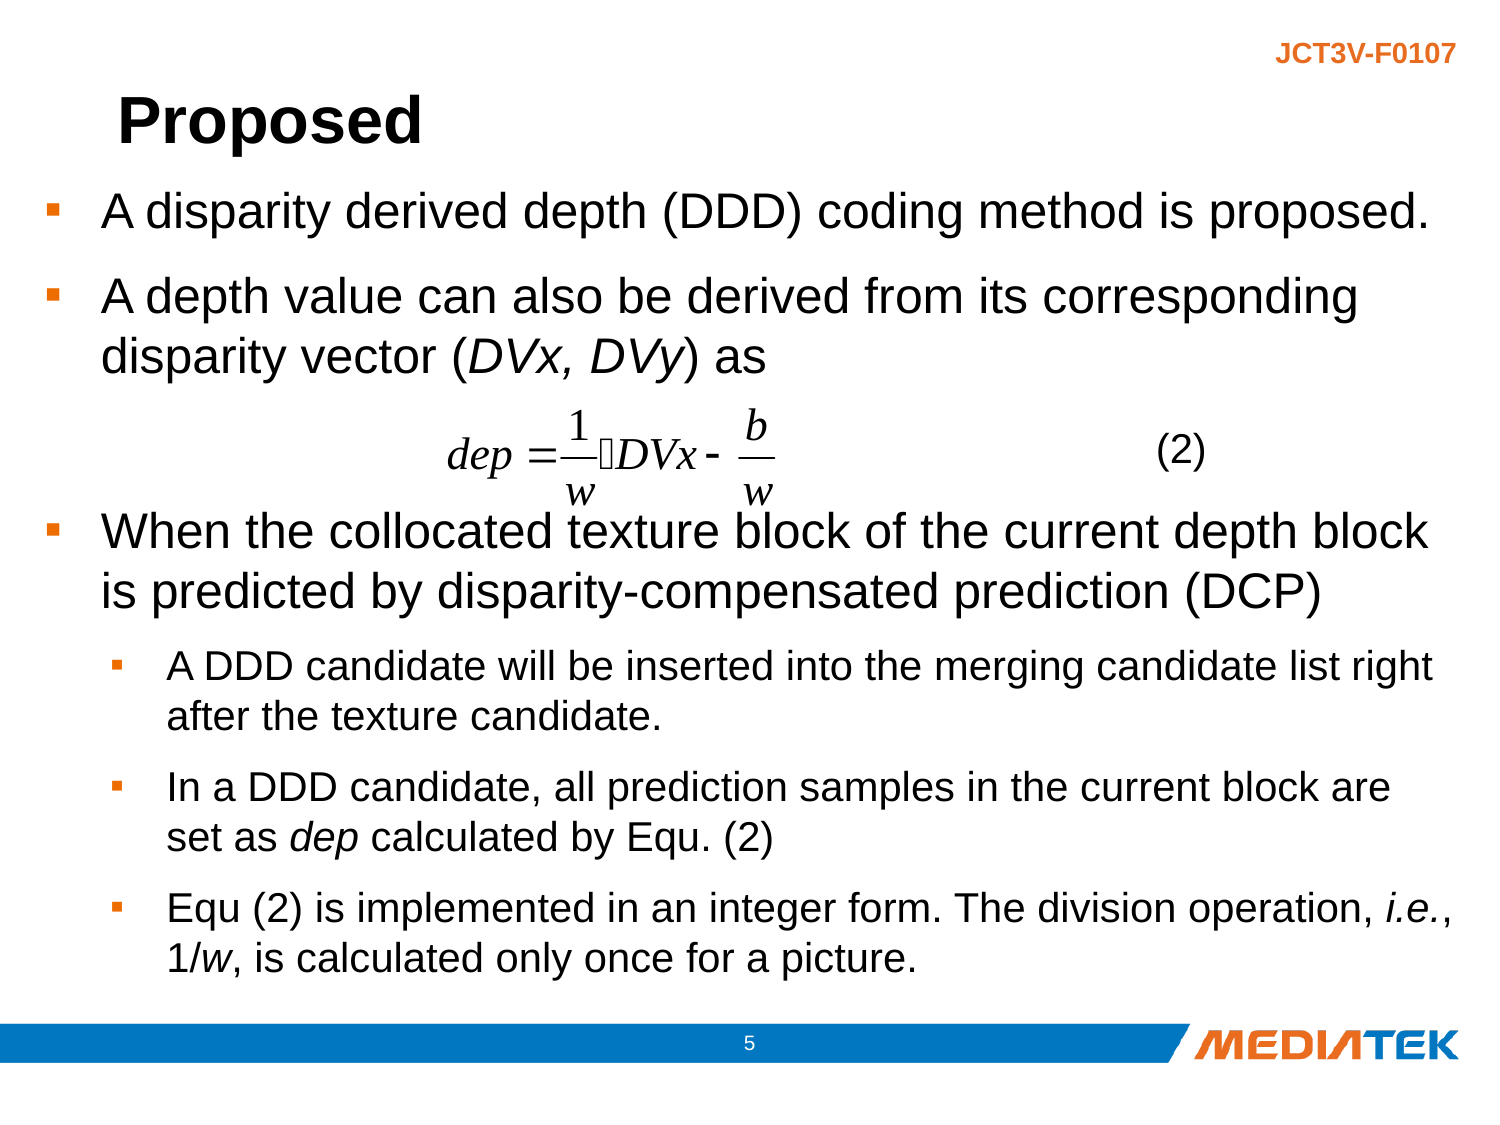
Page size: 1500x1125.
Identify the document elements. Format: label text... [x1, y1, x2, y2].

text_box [439, 396, 786, 516]
text_box (2) [1141, 414, 1223, 479]
title Proposed [101, 62, 1425, 170]
picture [789, 1023, 1459, 1063]
slide_number 4 [711, 1022, 789, 1090]
picture [0, 1023, 711, 1063]
list A disparity derived depth (DDD) coding method is proposed. A depth value can also be derived from its corresponding disparity vector (DVx, DVy) as When the collocated texture block of the current depth block is predicted by disparity-compensated prediction (DCP) A DDD candidate will be inserted into the merging candidate list right after the texture candidate. In a DDD candidate, all prediction samples in the current block are set as dep calculated by Equ. (2) Equ (2) is implemented in an integer form. The division operation, i.e., 1/w, is calculated only once for a picture. [29, 170, 1471, 998]
